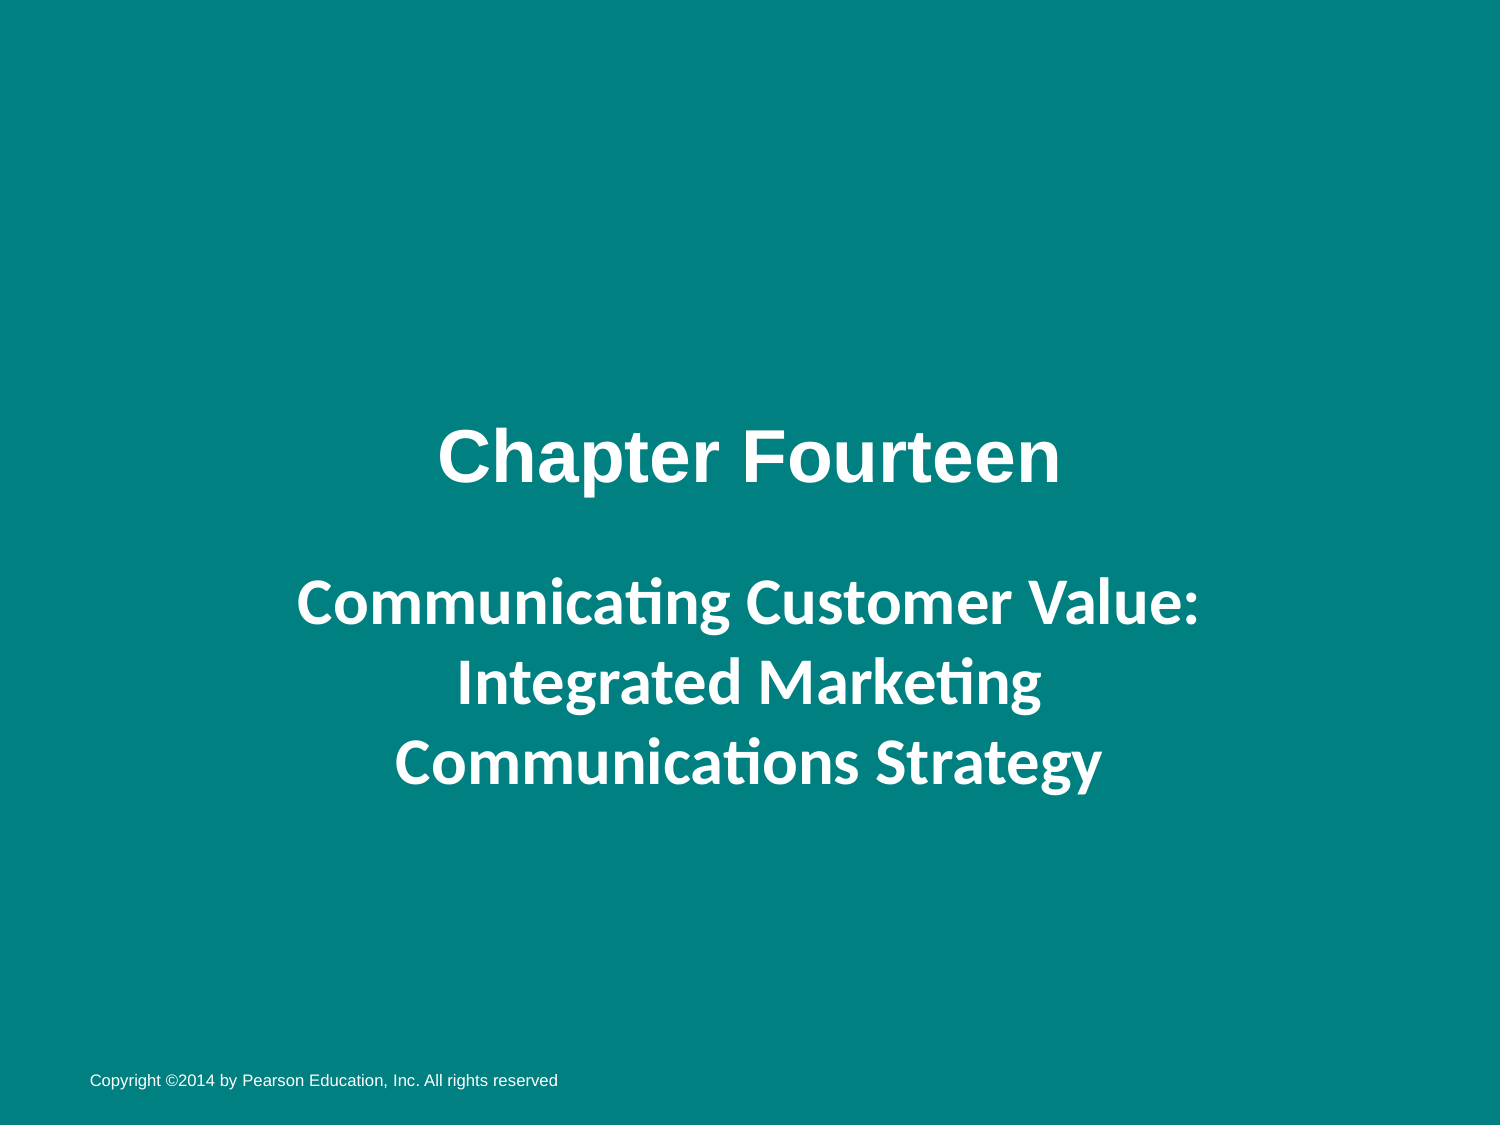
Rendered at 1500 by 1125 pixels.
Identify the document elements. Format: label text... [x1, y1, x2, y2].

subtitle Communicating Customer Value: Integrated Marketing Communications Strategy [224, 549, 1276, 838]
text_box Copyright ©2014 by Pearson Education, Inc. All rights reserved [74, 1062, 825, 1098]
title Chapter Fourteen [162, 287, 1338, 529]
